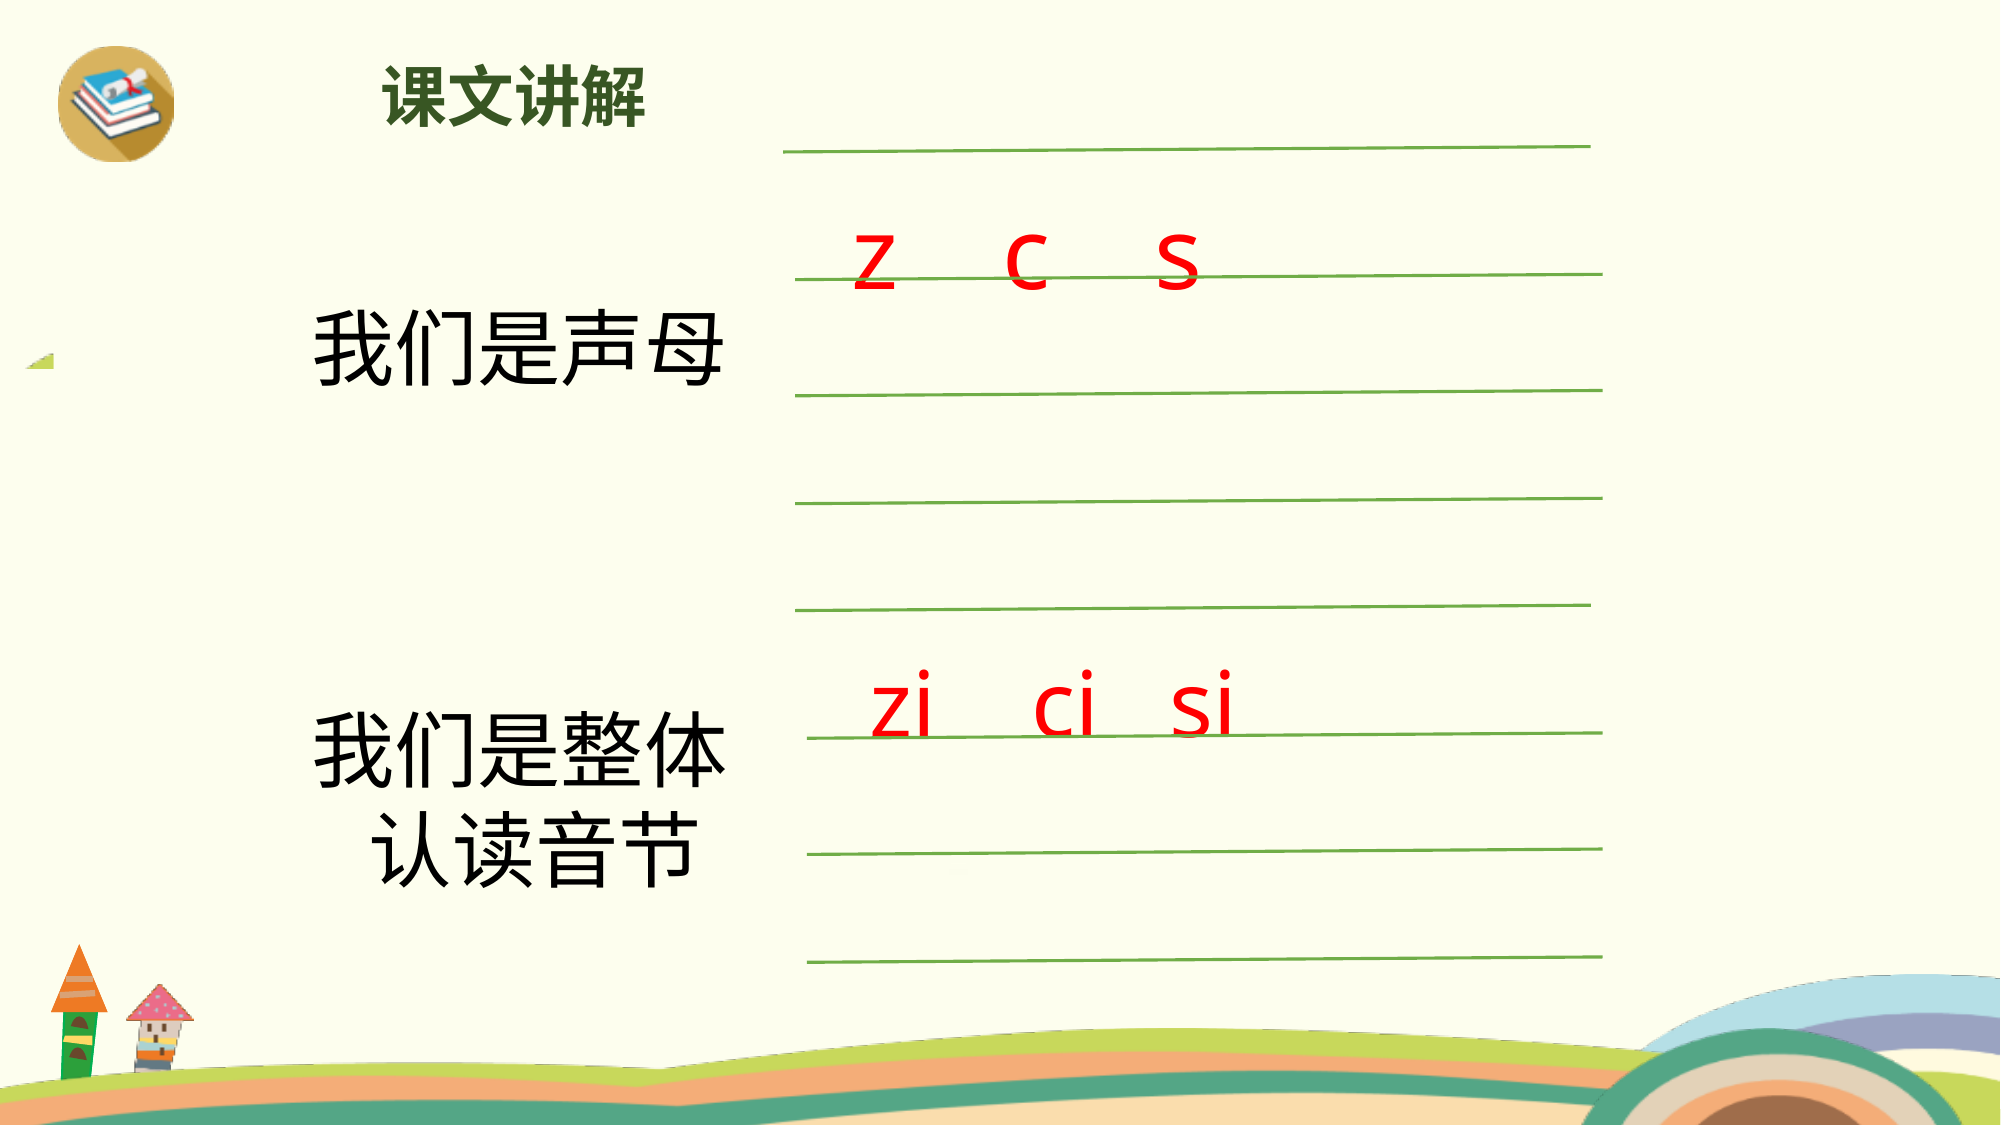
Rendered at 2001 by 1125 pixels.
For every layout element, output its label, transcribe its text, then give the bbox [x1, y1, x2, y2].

picture [0, 0, 2001, 1125]
text_box 我们是声母 [296, 228, 732, 404]
text_box 课文讲解 [365, 47, 663, 143]
text_box 我们是整体 认读音节 [296, 630, 795, 906]
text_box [732, 146, 1603, 504]
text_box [795, 605, 1627, 963]
